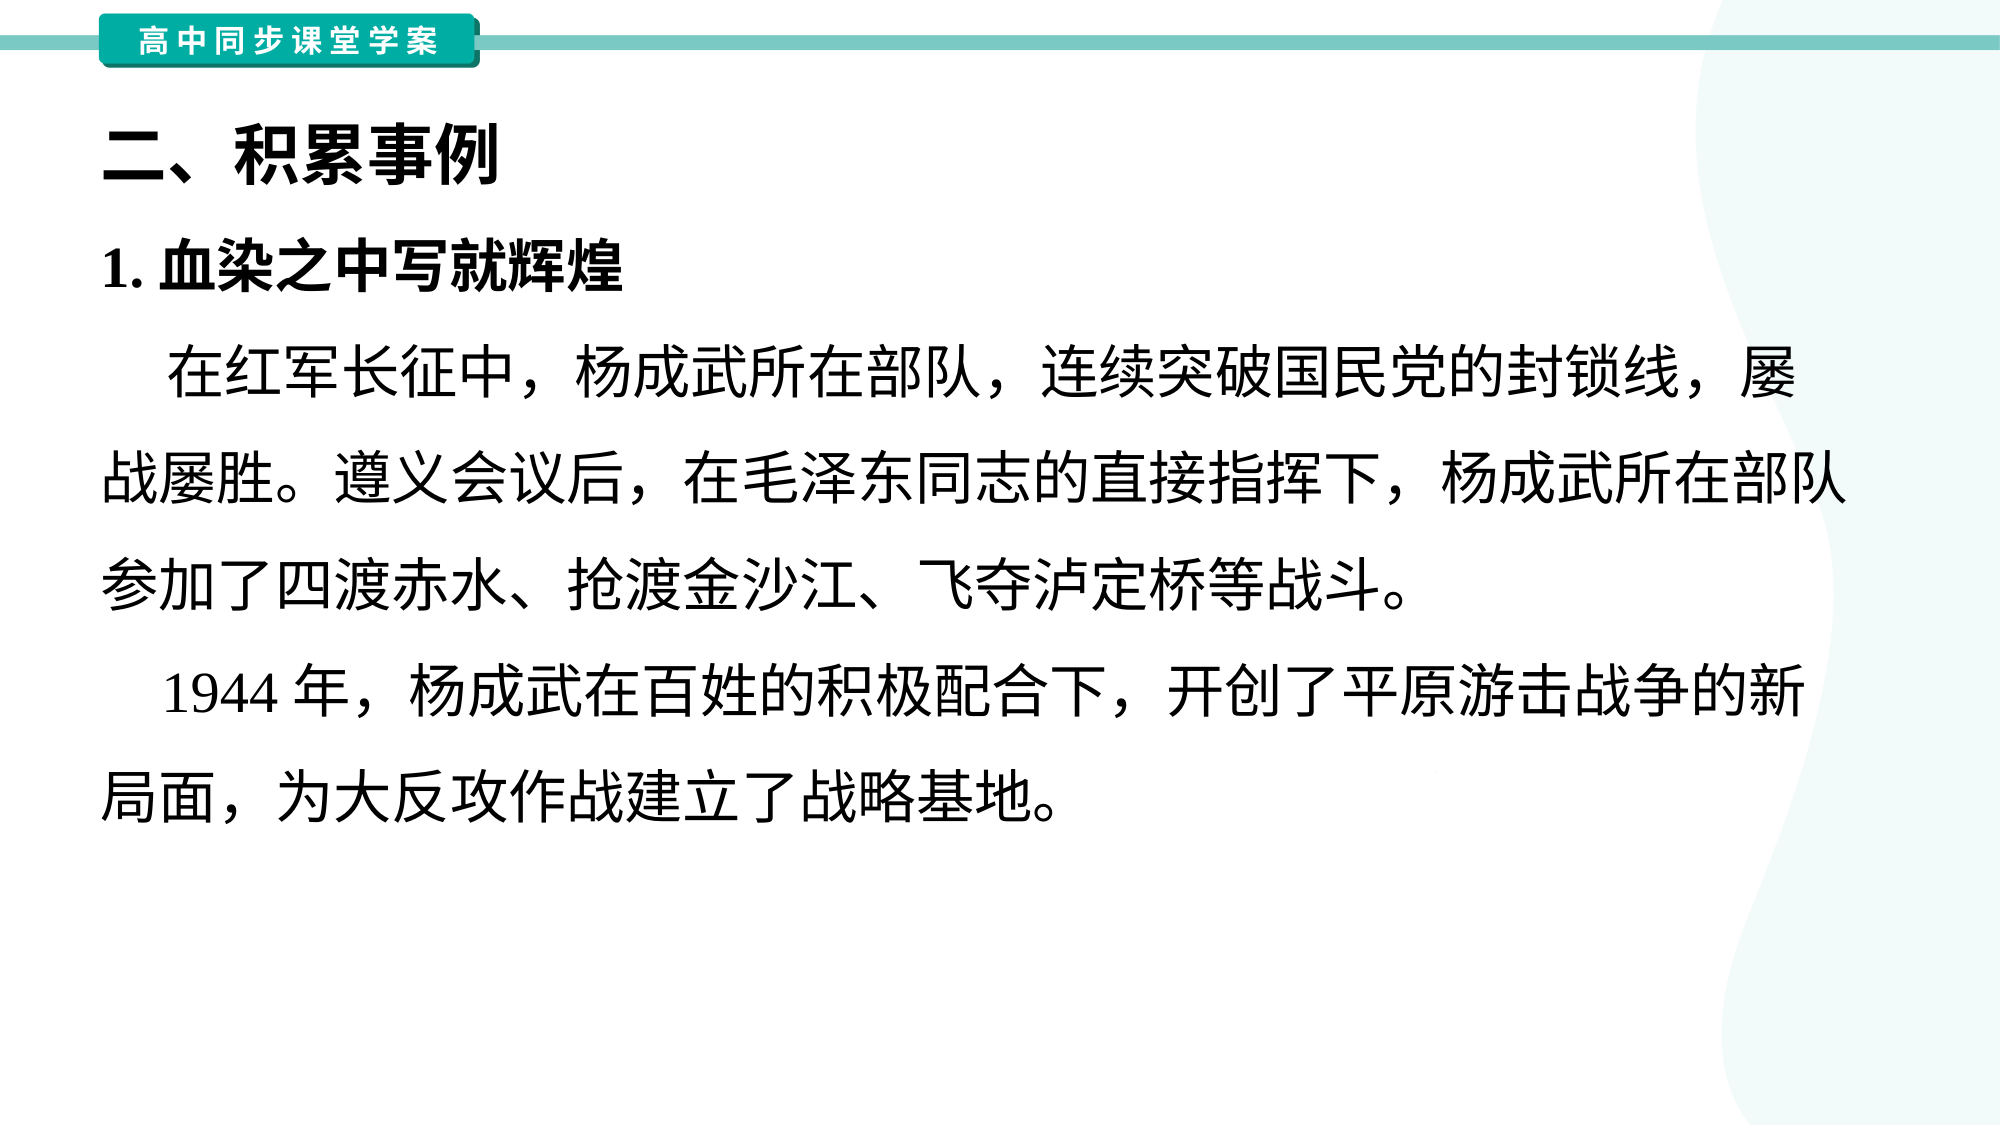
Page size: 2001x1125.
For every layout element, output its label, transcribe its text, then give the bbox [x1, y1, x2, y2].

picture [0, 0, 2000, 1125]
text_box 二、积累事例 [100, 76, 1899, 192]
text_box 1.血染之中写就辉煌 在红军长征中，杨成武所在部队，连续突破国民党的封锁线，屡 战屡胜。遵义会议后，在毛泽东同志的直接指挥下，杨成武所在部队 参加了四渡赤水、抢渡金沙江、飞夺泸定桥等战斗。 1944年，杨成武在百姓的积极配合下，开创了平原游击战争的新 局面，为大反攻作战建立了战略基地。 [100, 192, 1899, 831]
